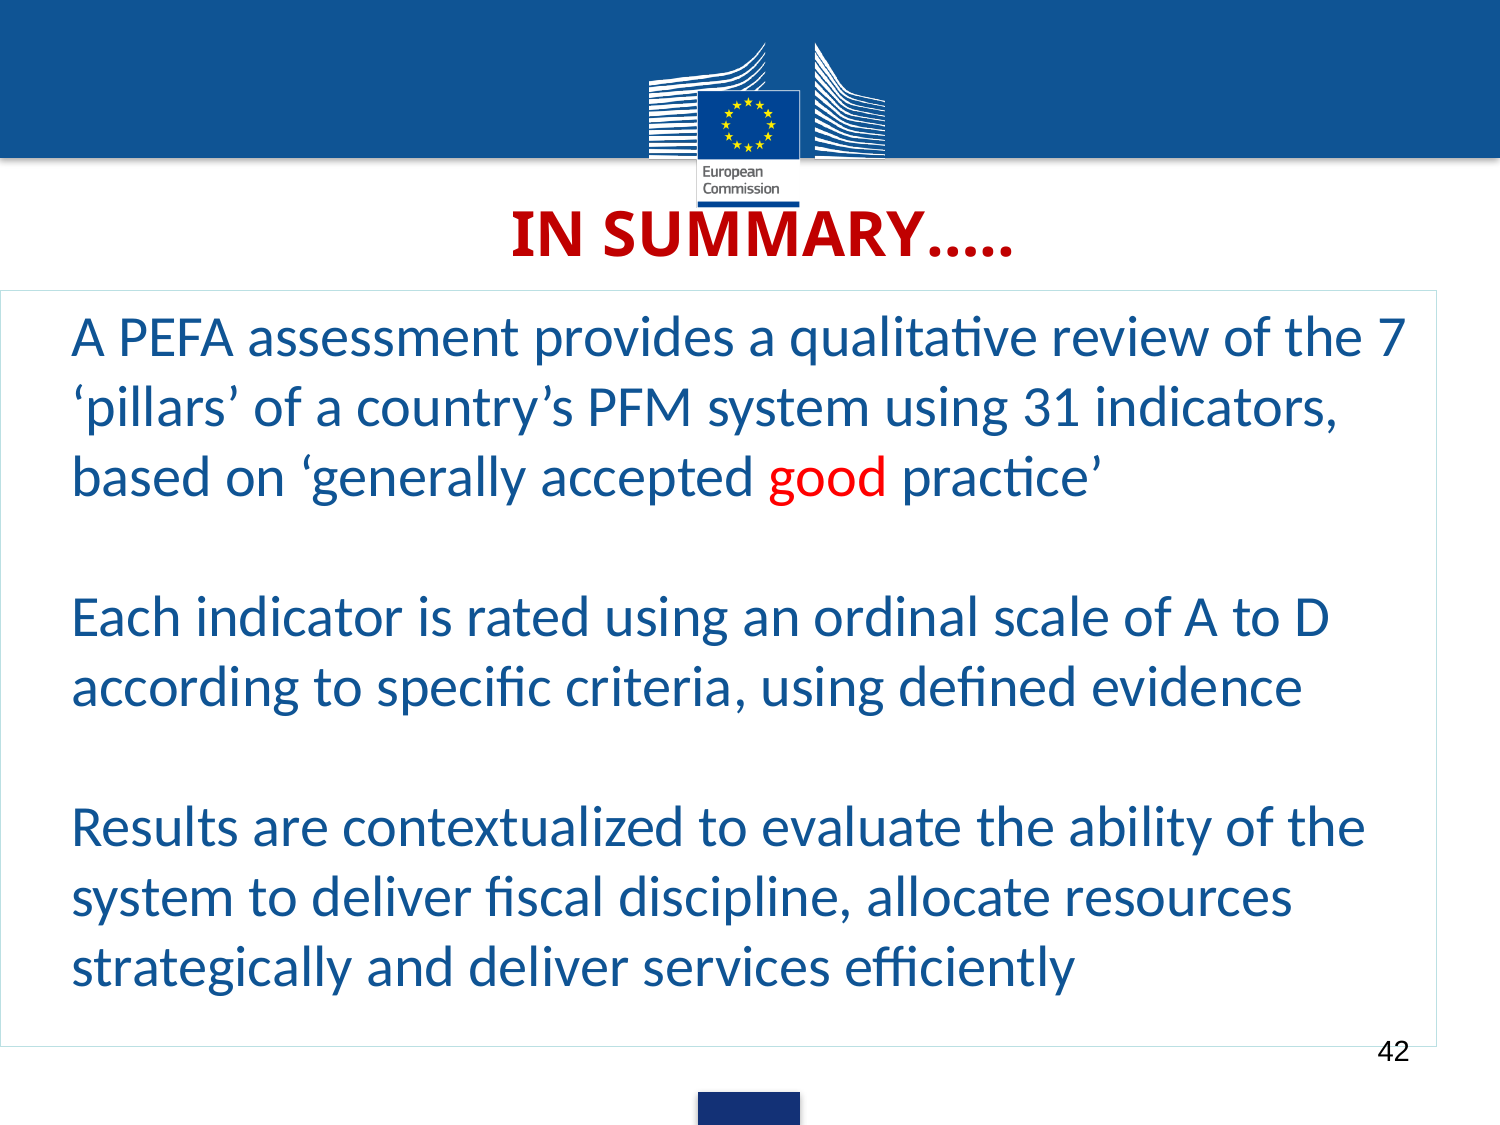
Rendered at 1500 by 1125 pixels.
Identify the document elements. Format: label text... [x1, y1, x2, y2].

title IN SUMMARY….. [53, 148, 1415, 290]
list A PEFA assessment provides a qualitative review of the 7 ‘pillars’ of a country’s PFM system using 31 indicators, based on ‘generally accepted good practice’ Each indicator is rated using an ordinal scale of A to D according to specific criteria, using defined evidence Results are contextualized to evaluate the ability of the system to deliver fiscal discipline, allocate resources strategically and deliver services efficiently [0, 290, 1437, 1047]
slide_number 42 [1074, 1024, 1426, 1103]
picture [649, 42, 885, 148]
